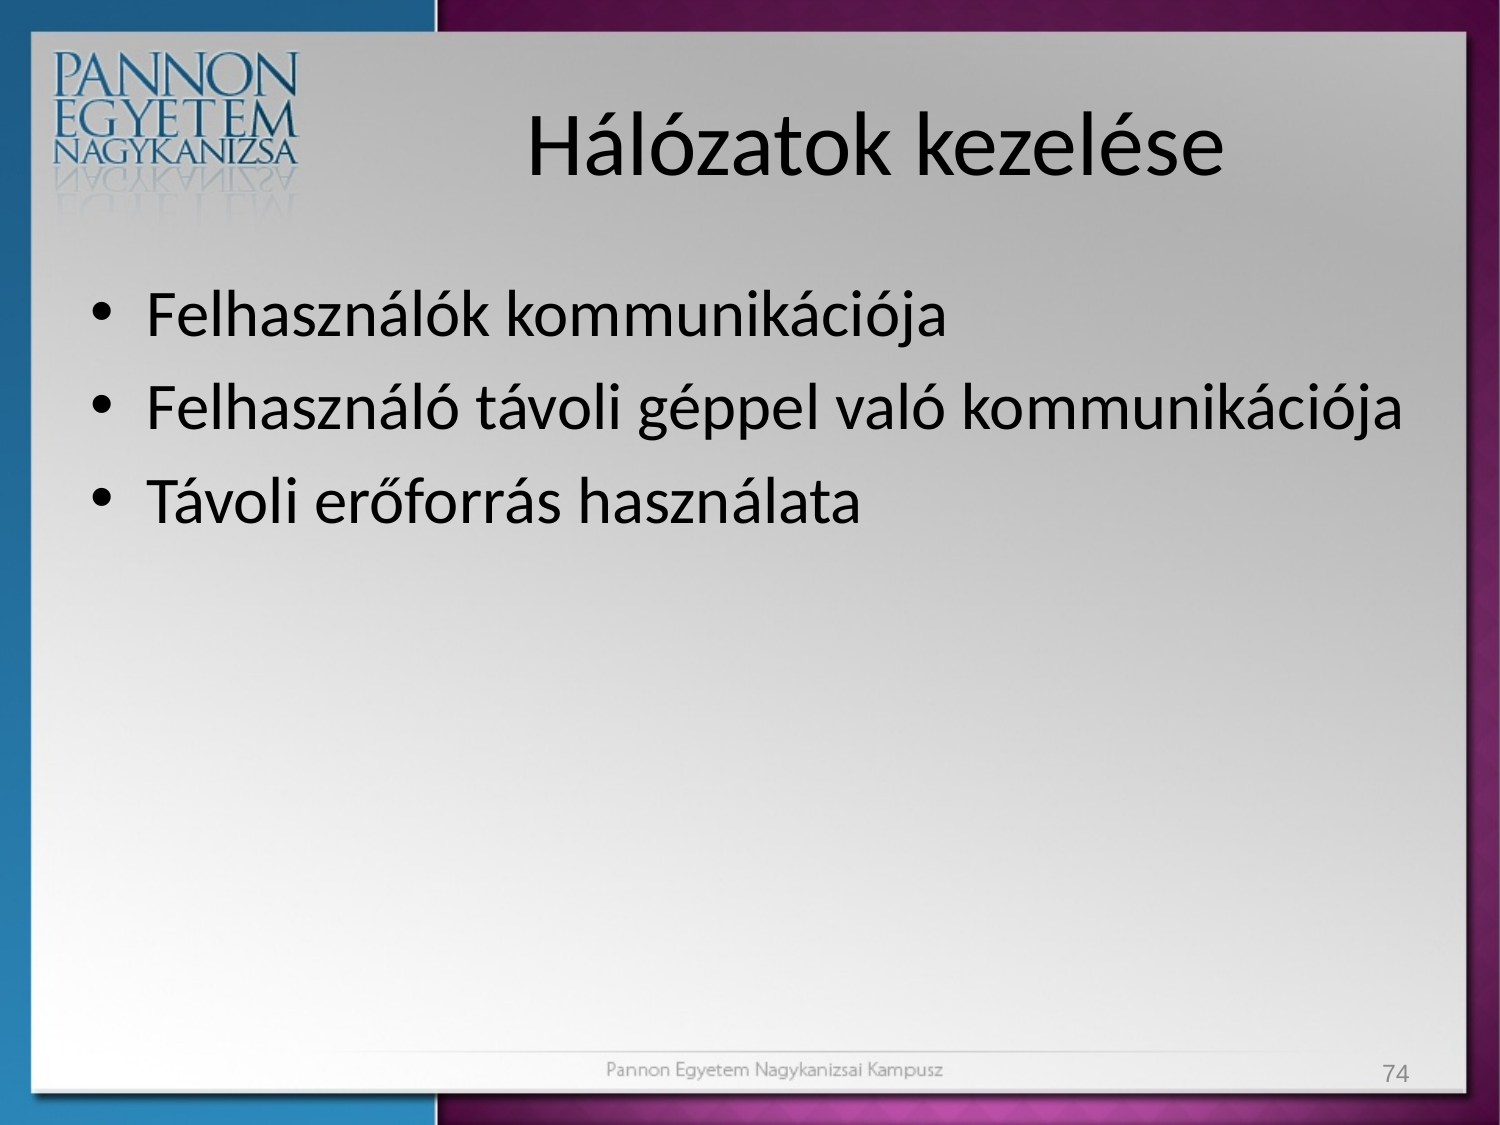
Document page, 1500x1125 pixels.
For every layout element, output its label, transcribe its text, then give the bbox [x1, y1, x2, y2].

title Hálózatok kezelése [328, 45, 1425, 233]
list Felhasználók kommunikációja Felhasználó távoli géppel való kommunikációja Távoli erőforrás használata [75, 262, 1425, 1038]
slide_number 74 [1074, 1042, 1425, 1103]
picture [0, 0, 1500, 1125]
